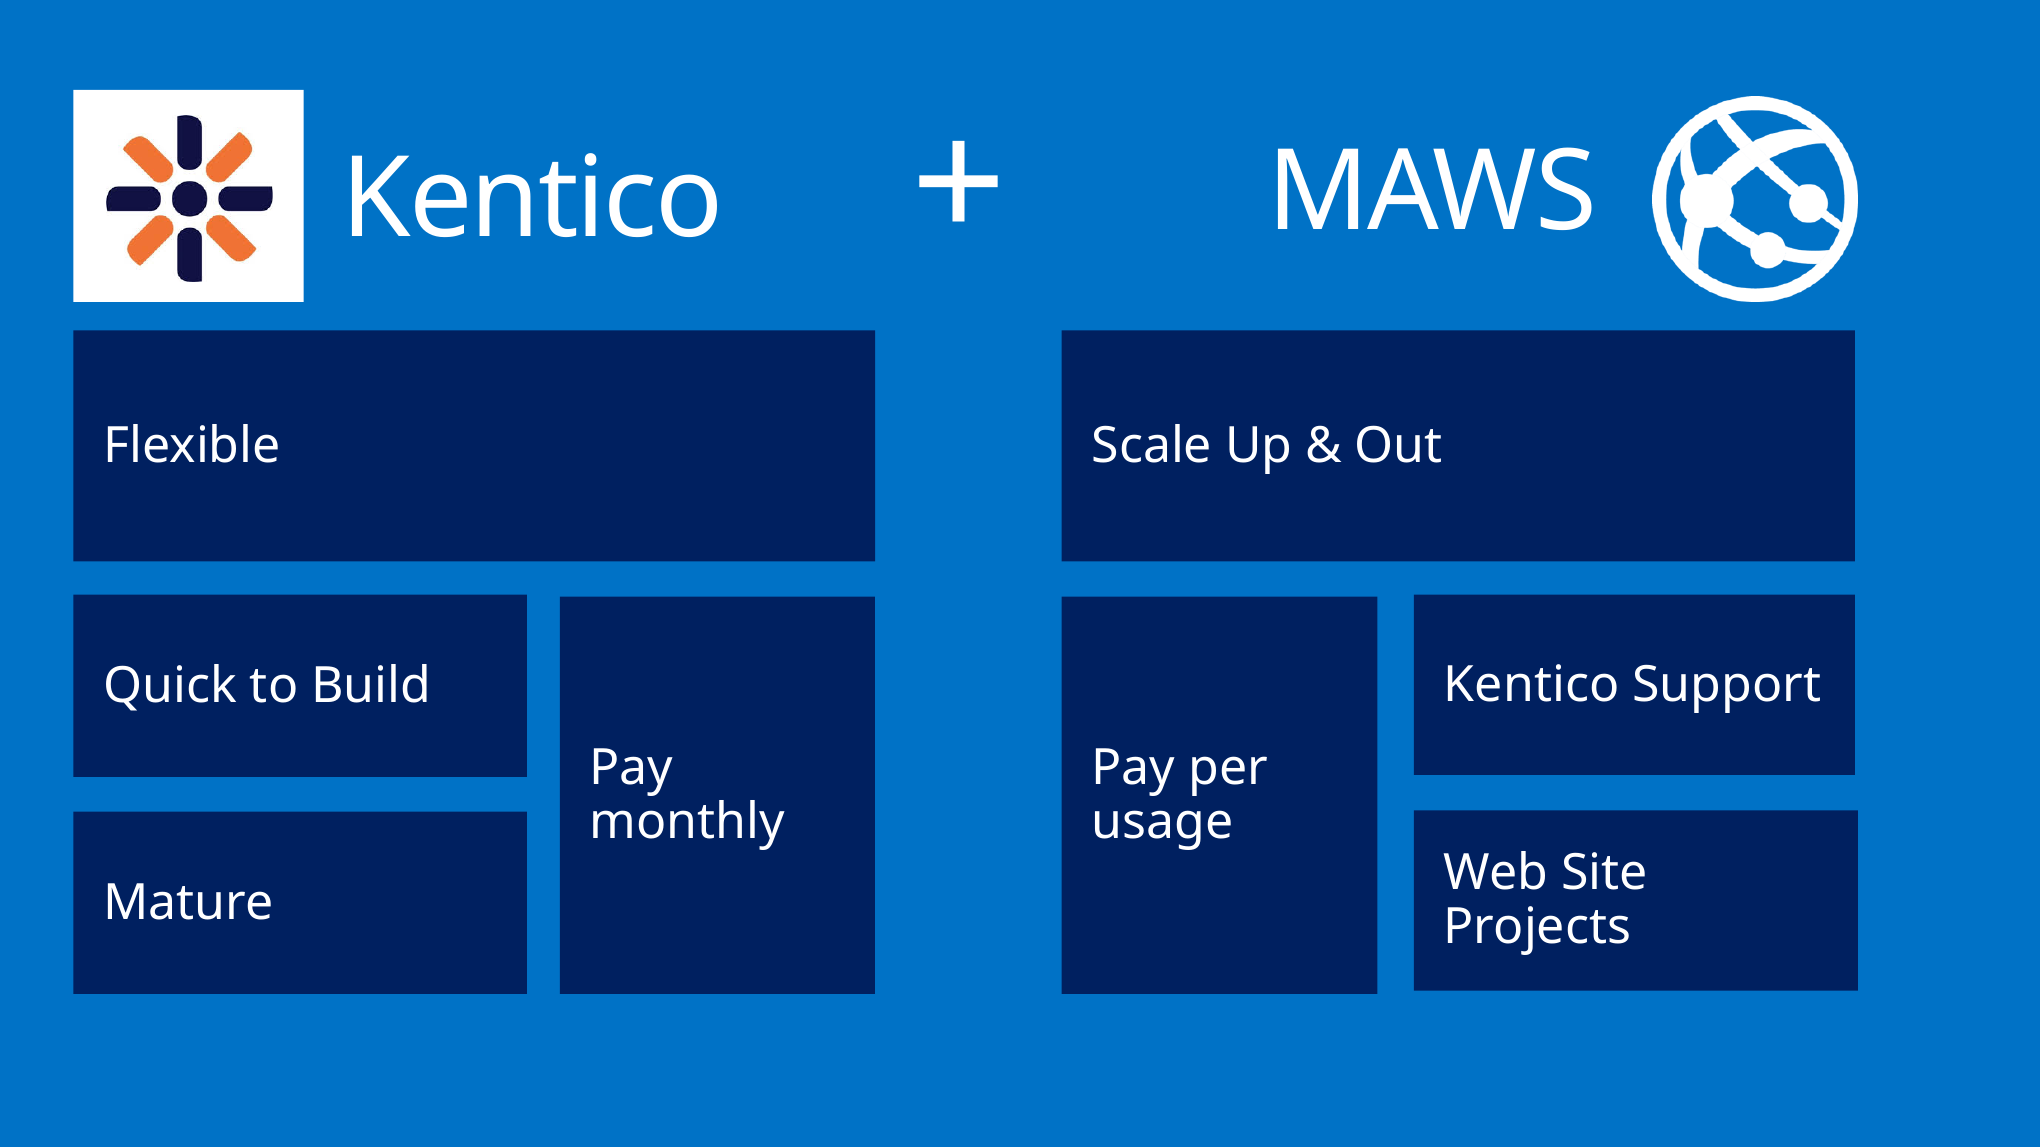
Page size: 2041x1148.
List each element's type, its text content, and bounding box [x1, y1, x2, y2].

text_box Flexible [73, 330, 876, 562]
text_box Pay monthly [559, 596, 876, 995]
text_box Kentico Support [1413, 594, 1856, 776]
picture [1652, 96, 1859, 303]
text_box Quick to Build [73, 594, 528, 778]
text_box MAWS [1079, 124, 1613, 276]
text_box Pay per usage [1061, 596, 1378, 995]
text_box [73, 89, 876, 303]
text_box Mature [73, 811, 528, 995]
text_box Web Site Projects [1413, 810, 1859, 991]
text_box Scale Up & Out [1061, 330, 1856, 562]
text_box + [881, 72, 1079, 301]
